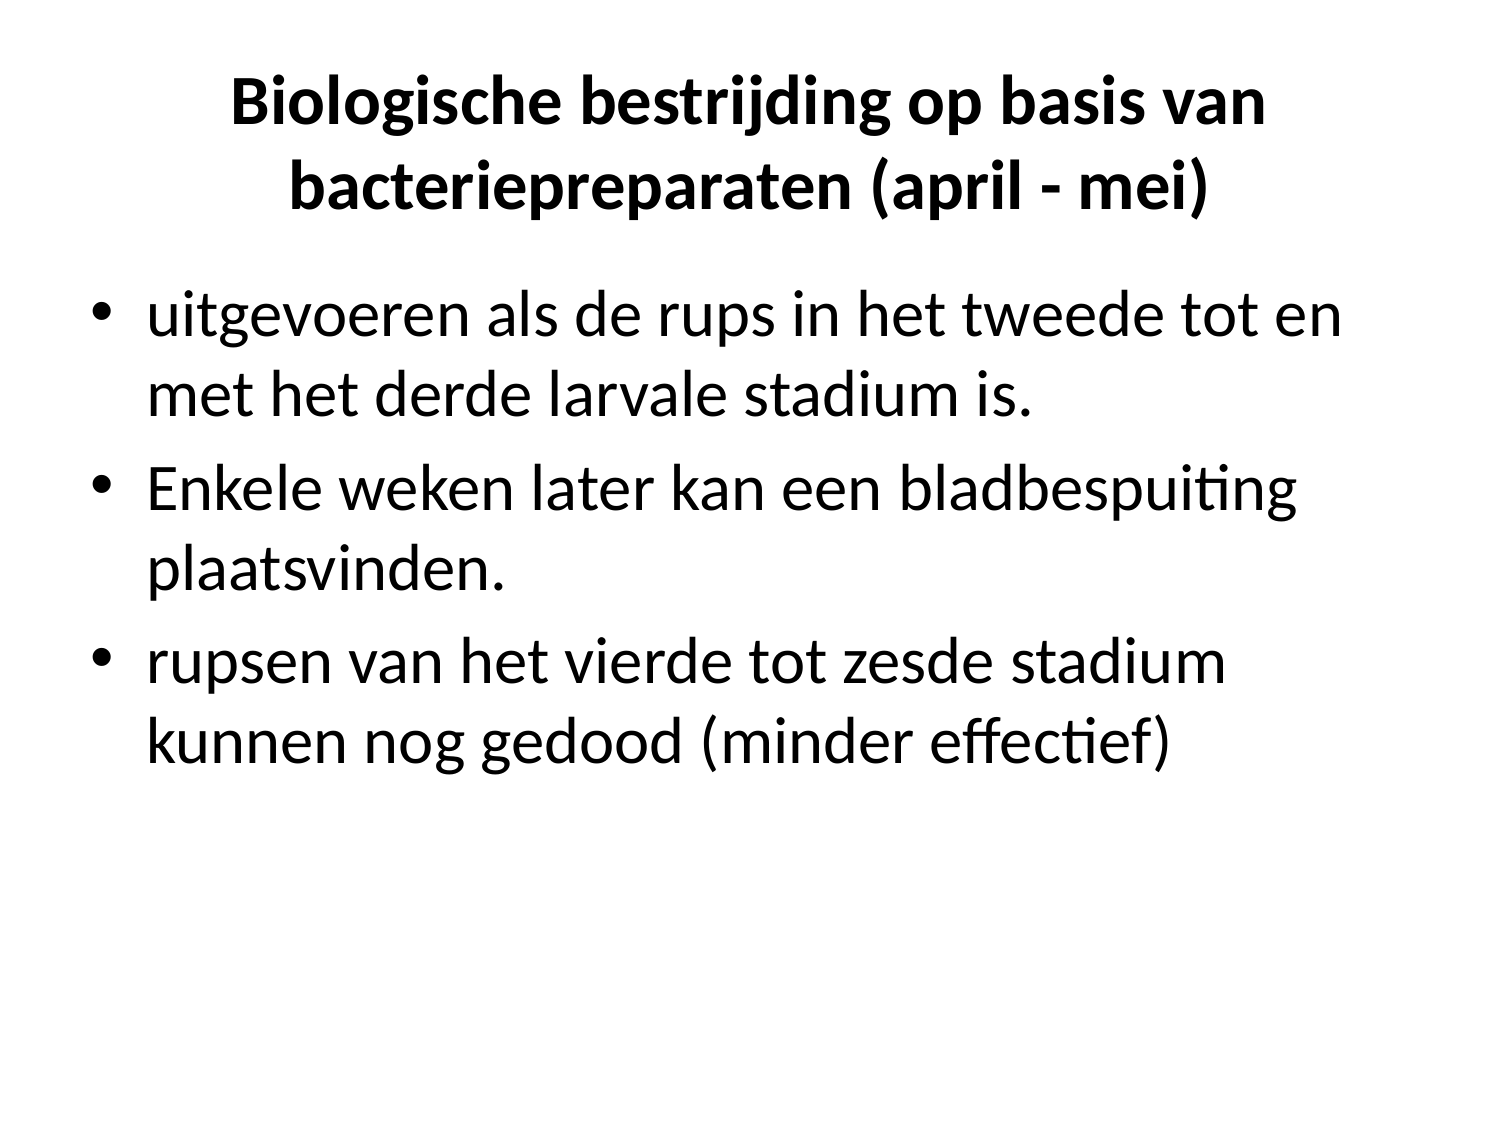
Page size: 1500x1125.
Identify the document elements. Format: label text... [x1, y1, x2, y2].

title Biologische bestrijding op basis van bacteriepreparaten (april - mei) [75, 45, 1425, 233]
list uitgevoeren als de rups in het tweede tot en met het derde larvale stadium is. Enkele weken later kan een bladbespuiting plaatsvinden. rupsen van het vierde tot zesde stadium kunnen nog gedood (minder effectief) [75, 262, 1425, 1005]
